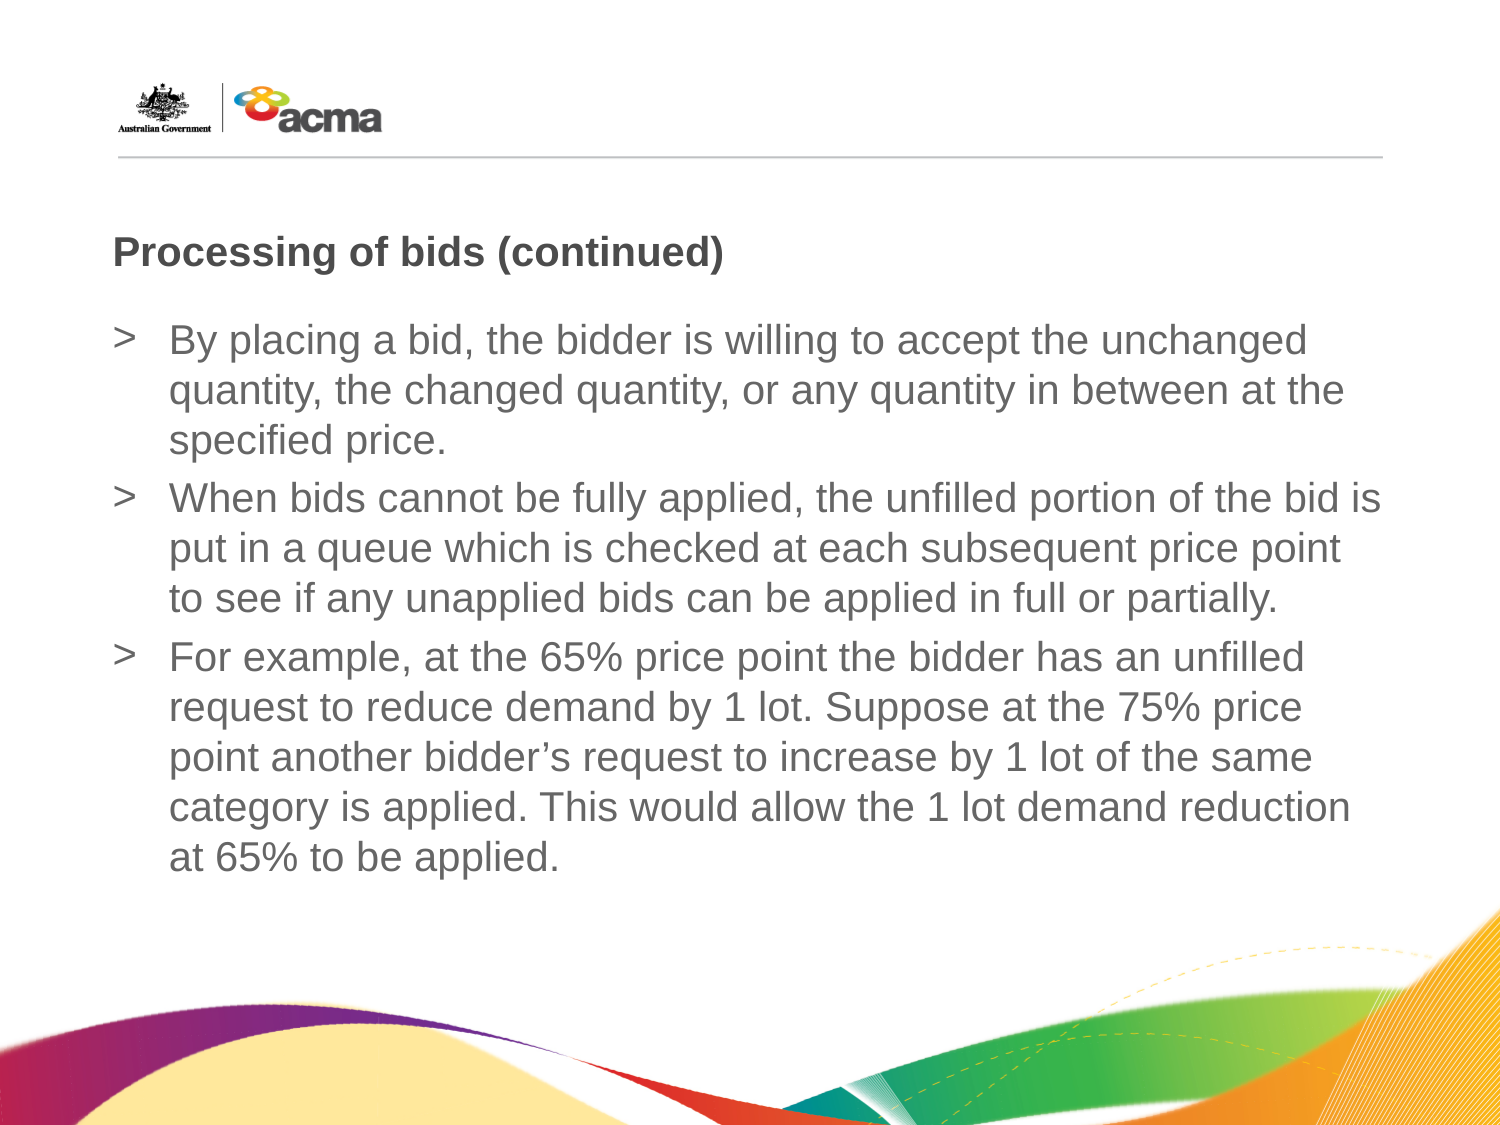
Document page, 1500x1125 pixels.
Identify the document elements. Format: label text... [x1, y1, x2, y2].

list By placing a bid, the bidder is willing to accept the unchanged quantity, the changed quantity, or any quantity in between at the specified price. When bids cannot be fully applied, the unfilled portion of the bid is put in a queue which is checked at each subsequent price point to see if any unapplied bids can be applied in full or partially. For example, at the 65% price point the bidder has an unfilled request to reduce demand by 1 lot. Suppose at the 75% price point another bidder’s request to increase by 1 lot of the same category is applied. This would allow the 1 lot demand reduction at 65% to be applied. [112, 312, 1388, 913]
title Processing of bids (continued) [112, 224, 1388, 300]
picture [0, 0, 1500, 1125]
